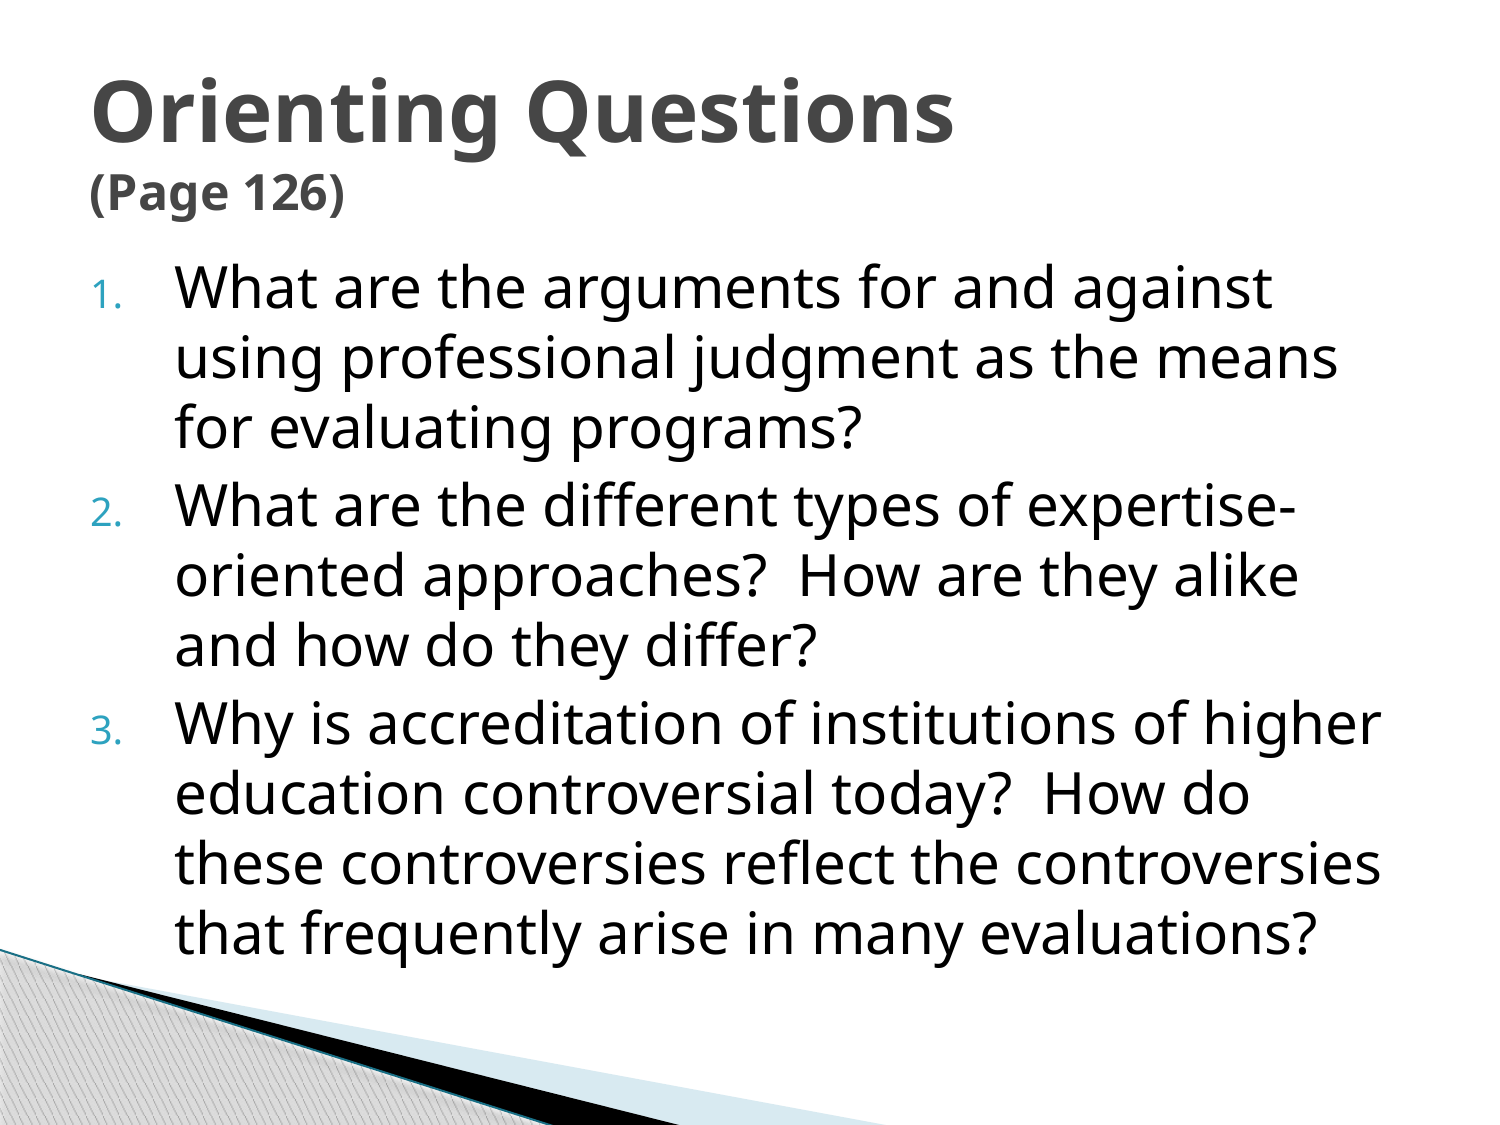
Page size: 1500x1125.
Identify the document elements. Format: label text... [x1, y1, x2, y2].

list What are the arguments for and against using professional judgment as the means for evaluating programs? What are the different types of expertise-oriented approaches? How are they alike and how do they differ? Why is accreditation of institutions of higher education controversial today? How do these controversies reflect the controversies that frequently arise in many evaluations? [74, 242, 1426, 986]
title Orienting Questions (Page 126) [75, 45, 1425, 233]
